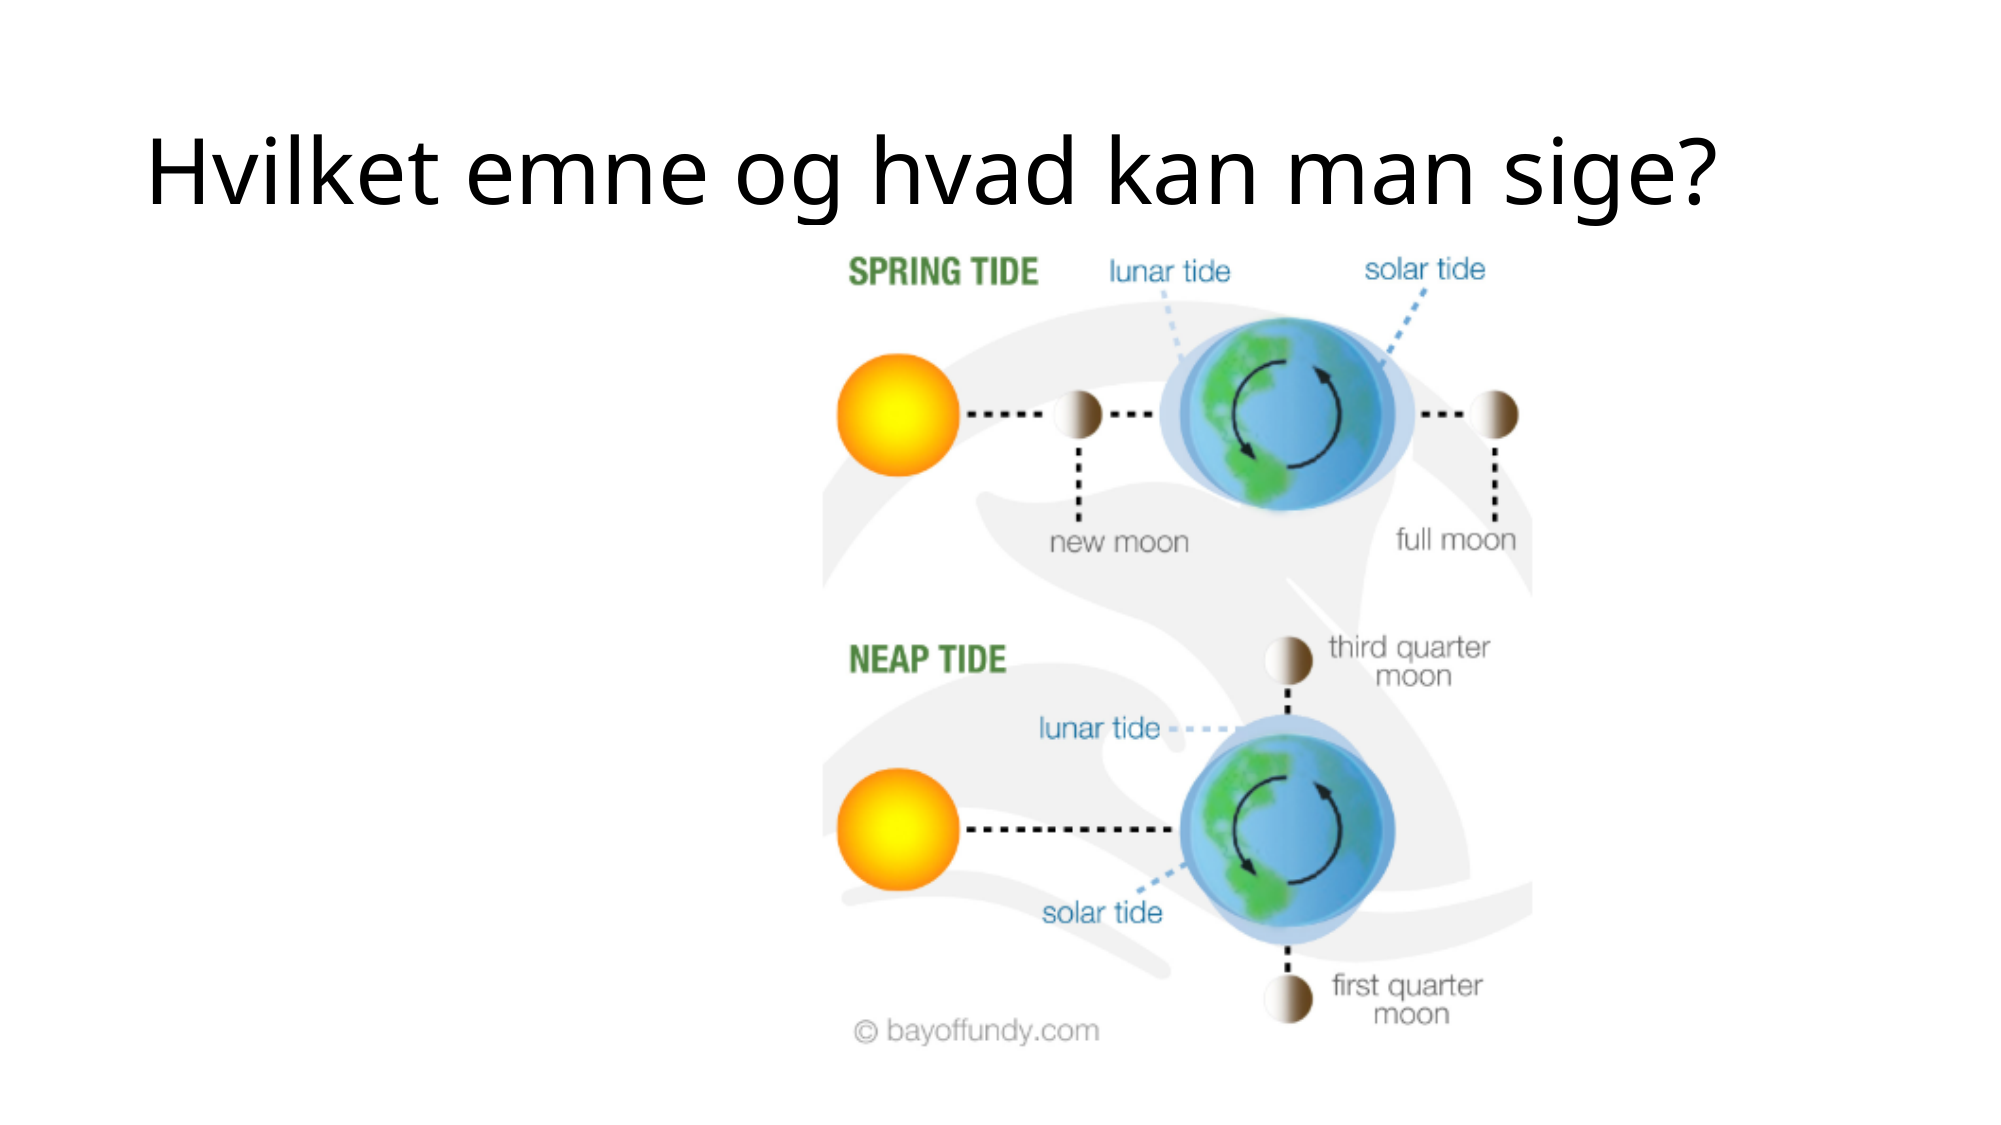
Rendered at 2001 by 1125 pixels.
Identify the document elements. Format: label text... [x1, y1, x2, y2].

title Hvilket emne og hvad kan man sige? [129, 66, 1855, 284]
picture [793, 225, 1544, 1056]
